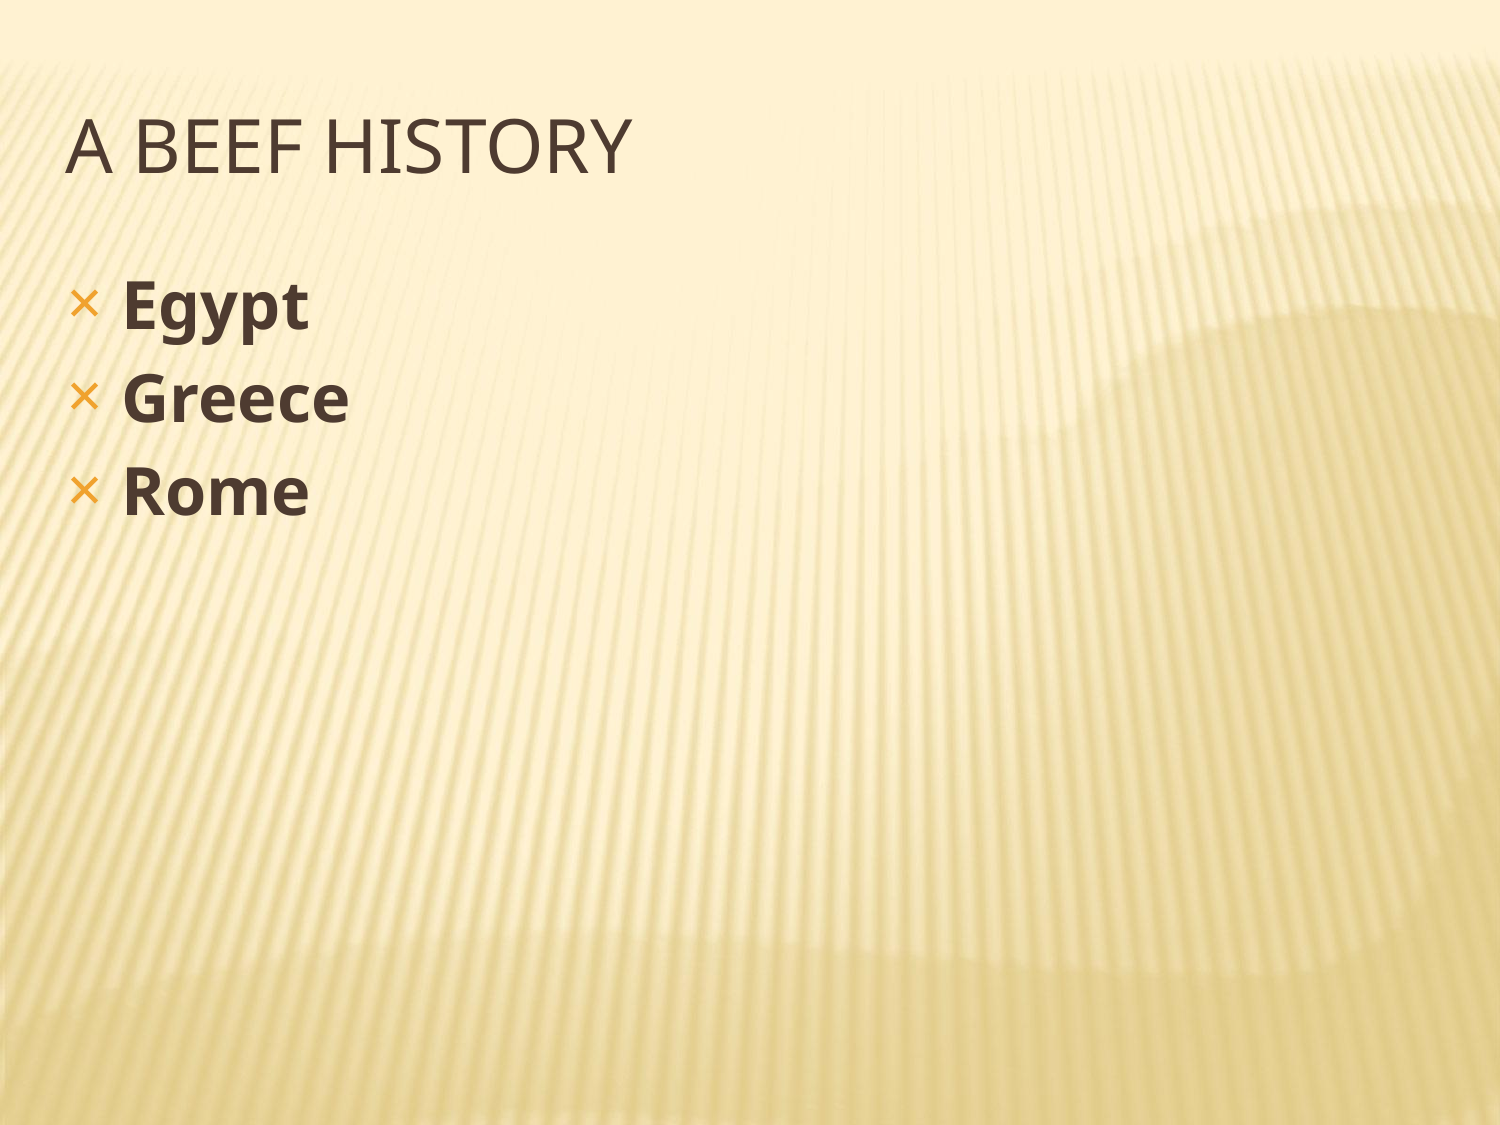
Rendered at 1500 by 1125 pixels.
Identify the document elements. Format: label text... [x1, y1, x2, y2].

list Egypt Greece Rome [50, 254, 1475, 998]
picture [0, 0, 1500, 1125]
title A Beef History [50, 75, 1475, 213]
